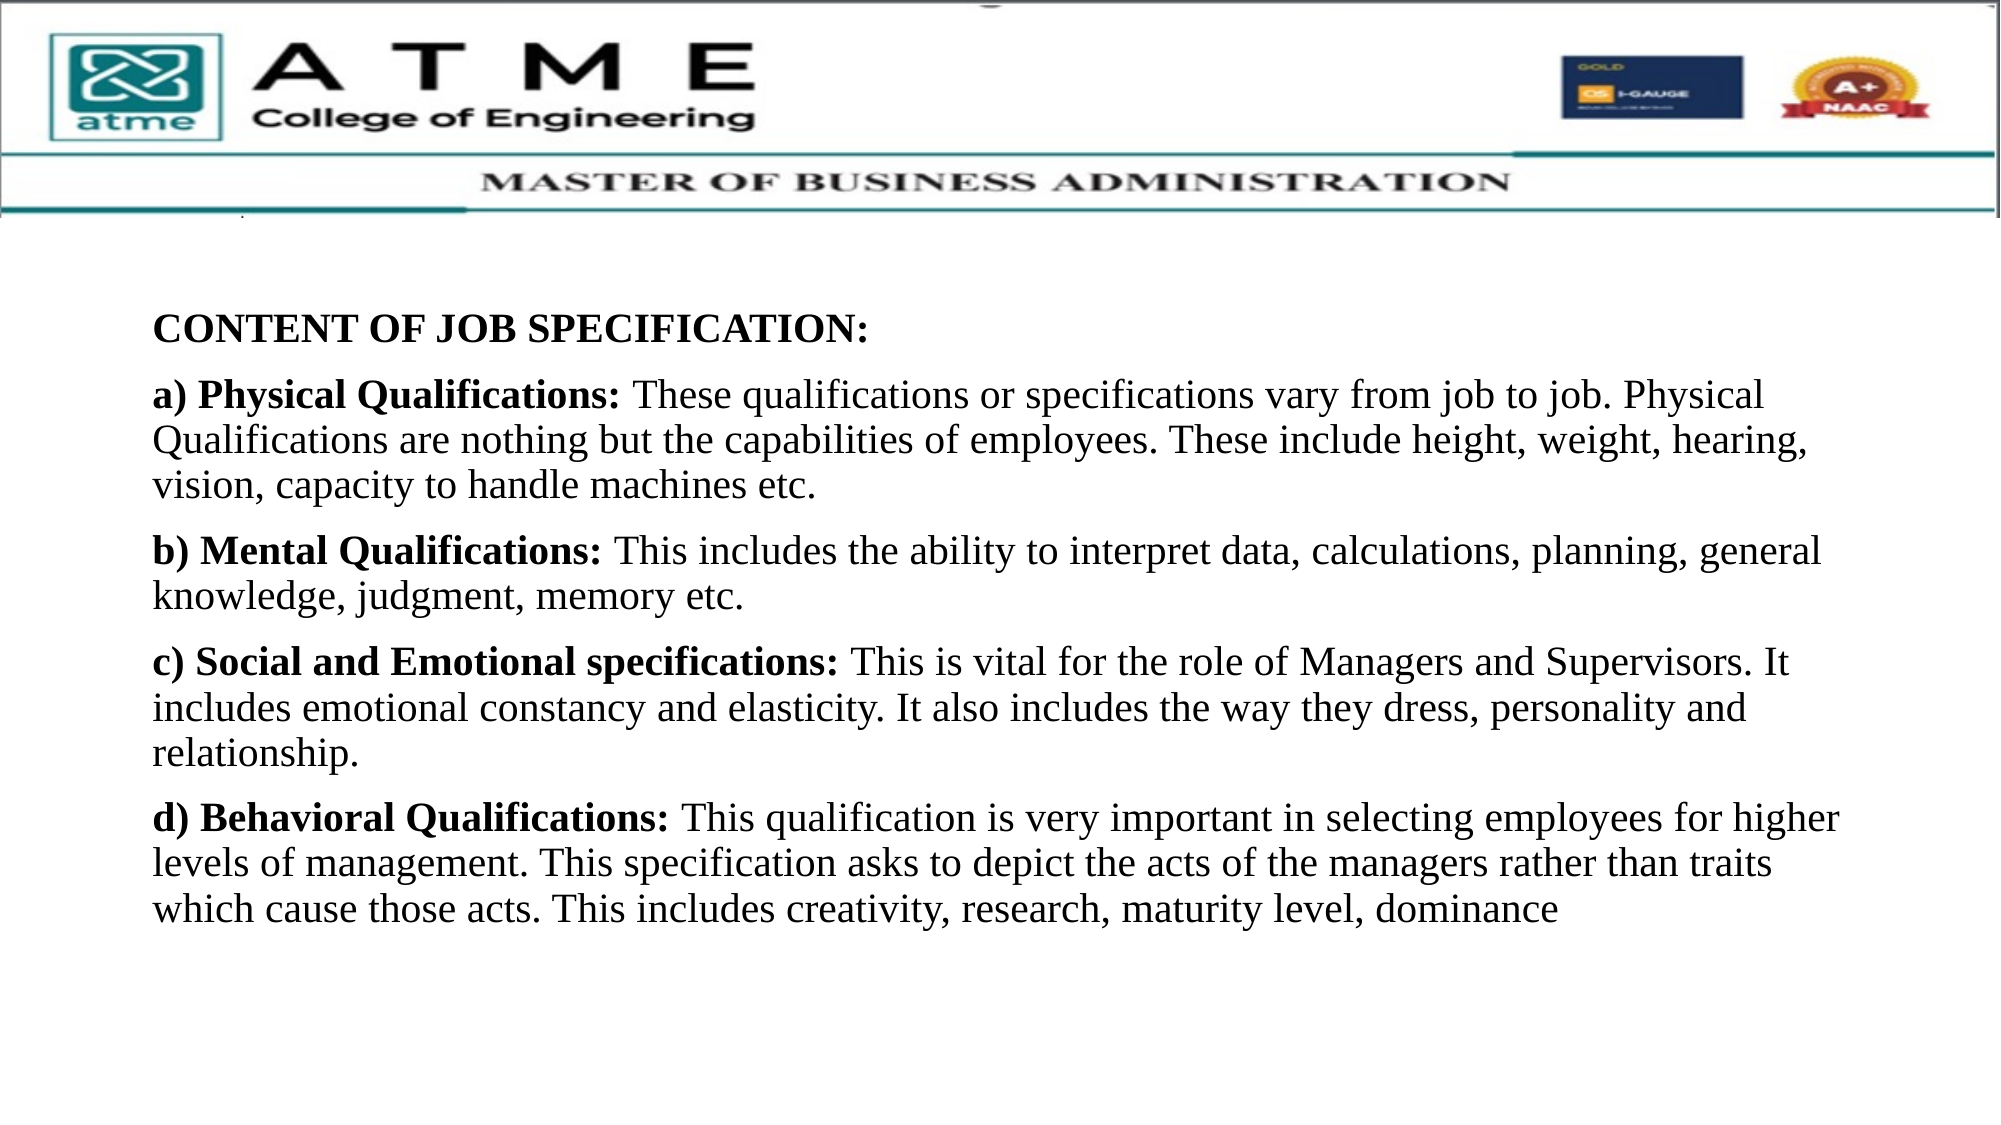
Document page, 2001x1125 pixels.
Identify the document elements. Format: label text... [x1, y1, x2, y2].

picture [0, 0, 2000, 218]
list CONTENT OF JOB SPECIFICATION: a) Physical Qualifications: These qualifications or specifications vary from job to job. Physical Qualifications are nothing but the capabilities of employees. These include height, weight, hearing, vision, capacity to handle machines etc. b) Mental Qualifications: This includes the ability to interpret data, calculations, planning, general knowledge, judgment, memory etc. c) Social and Emotional specifications: This is vital for the role of Managers and Supervisors. It includes emotional constancy and elasticity. It also includes the way they dress, personality and relationship. d) Behavioral Qualifications: This qualification is very important in selecting employees for higher levels of management. This specification asks to depict the acts of the managers rather than traits which cause those acts. This includes creativity, research, maturity level, dominance [137, 299, 1863, 1014]
